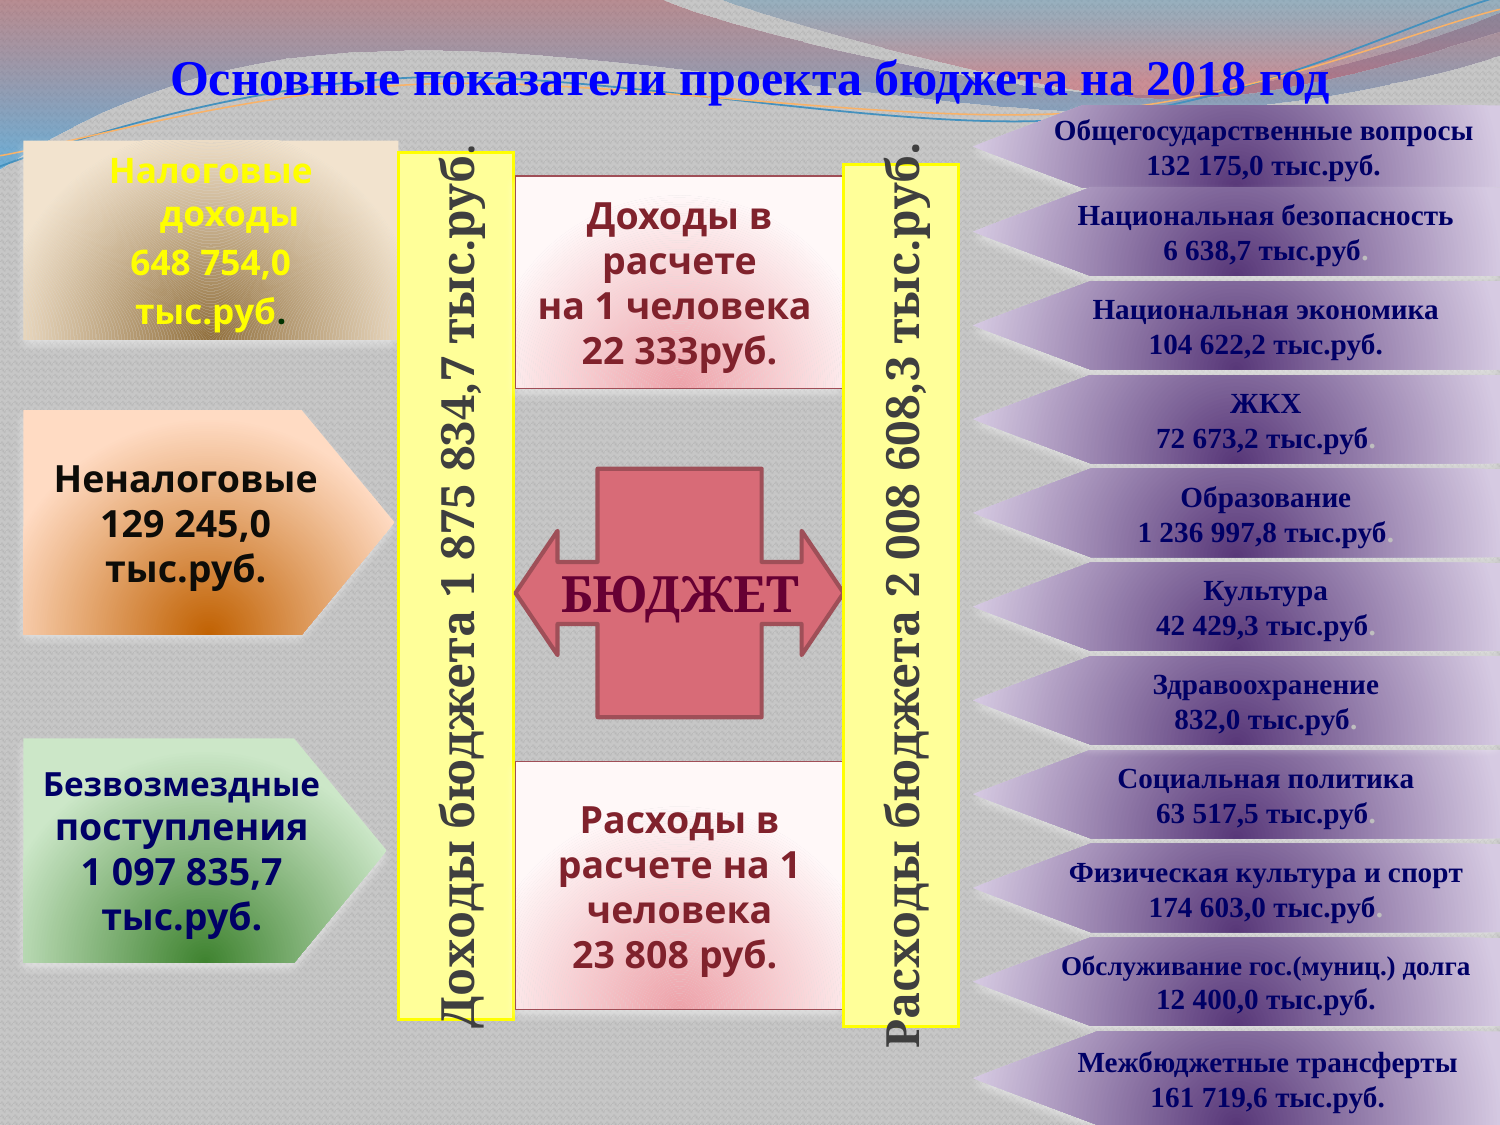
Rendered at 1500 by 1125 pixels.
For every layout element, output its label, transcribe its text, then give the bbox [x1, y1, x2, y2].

text_box Доходы бюджета 1 875 834,7 тыс.руб. [398, 152, 514, 1020]
text_box Неналоговые 129 245,0 тыс.руб. [23, 410, 395, 635]
text_box Общегосударственные вопросы 132 175,0 тыс.руб. [972, 105, 1500, 188]
text_box Национальная безопасность 6 638,7 тыс.руб. [972, 187, 1500, 276]
text_box Межбюджетные трансферты 161 719,6 тыс.руб. [972, 1031, 1500, 1125]
title Основные показатели проекта бюджета на 2018 год [0, 0, 1500, 106]
text_box Национальная экономика 104 622,2 тыс.руб. . [972, 281, 1500, 370]
text_box Культура 42 429,3 тыс.руб. [972, 562, 1500, 651]
text_box Обслуживание гос.(муниц.) долга 12 400,0 тыс.руб. [972, 937, 1500, 1026]
text_box Доходы в расчете на 1 человека 22 333руб. [515, 175, 843, 389]
text_box Образование 1 236 997,8 тыс.руб. [972, 468, 1500, 558]
text_box Безвозмездные поступления 1 097 835,7 тыс.руб. [23, 738, 387, 963]
text_box ЖКХ 72 673,2 тыс.руб. [972, 375, 1500, 464]
text_box Физическая культура и спорт 174 603,0 тыс.руб. [972, 843, 1500, 933]
list Налоговые доходы 648 754,0 тыс.руб. [23, 140, 399, 340]
table_header Наименование [1081, 751, 1500, 757]
text_box Расходы в расчете на 1 человека 23 808 руб. [515, 761, 843, 1010]
text_box Здравоохранение 832,0 тыс.руб. [972, 656, 1500, 745]
text_box БЮДЖЕТ [513, 466, 843, 720]
text_box Социальная политика 63 517,5 тыс.руб. [972, 754, 1500, 839]
text_box [508, 763, 514, 1020]
text_box Расходы бюджета 2 008 608,3 тыс.руб. [843, 164, 959, 1027]
text_box [508, 177, 514, 398]
